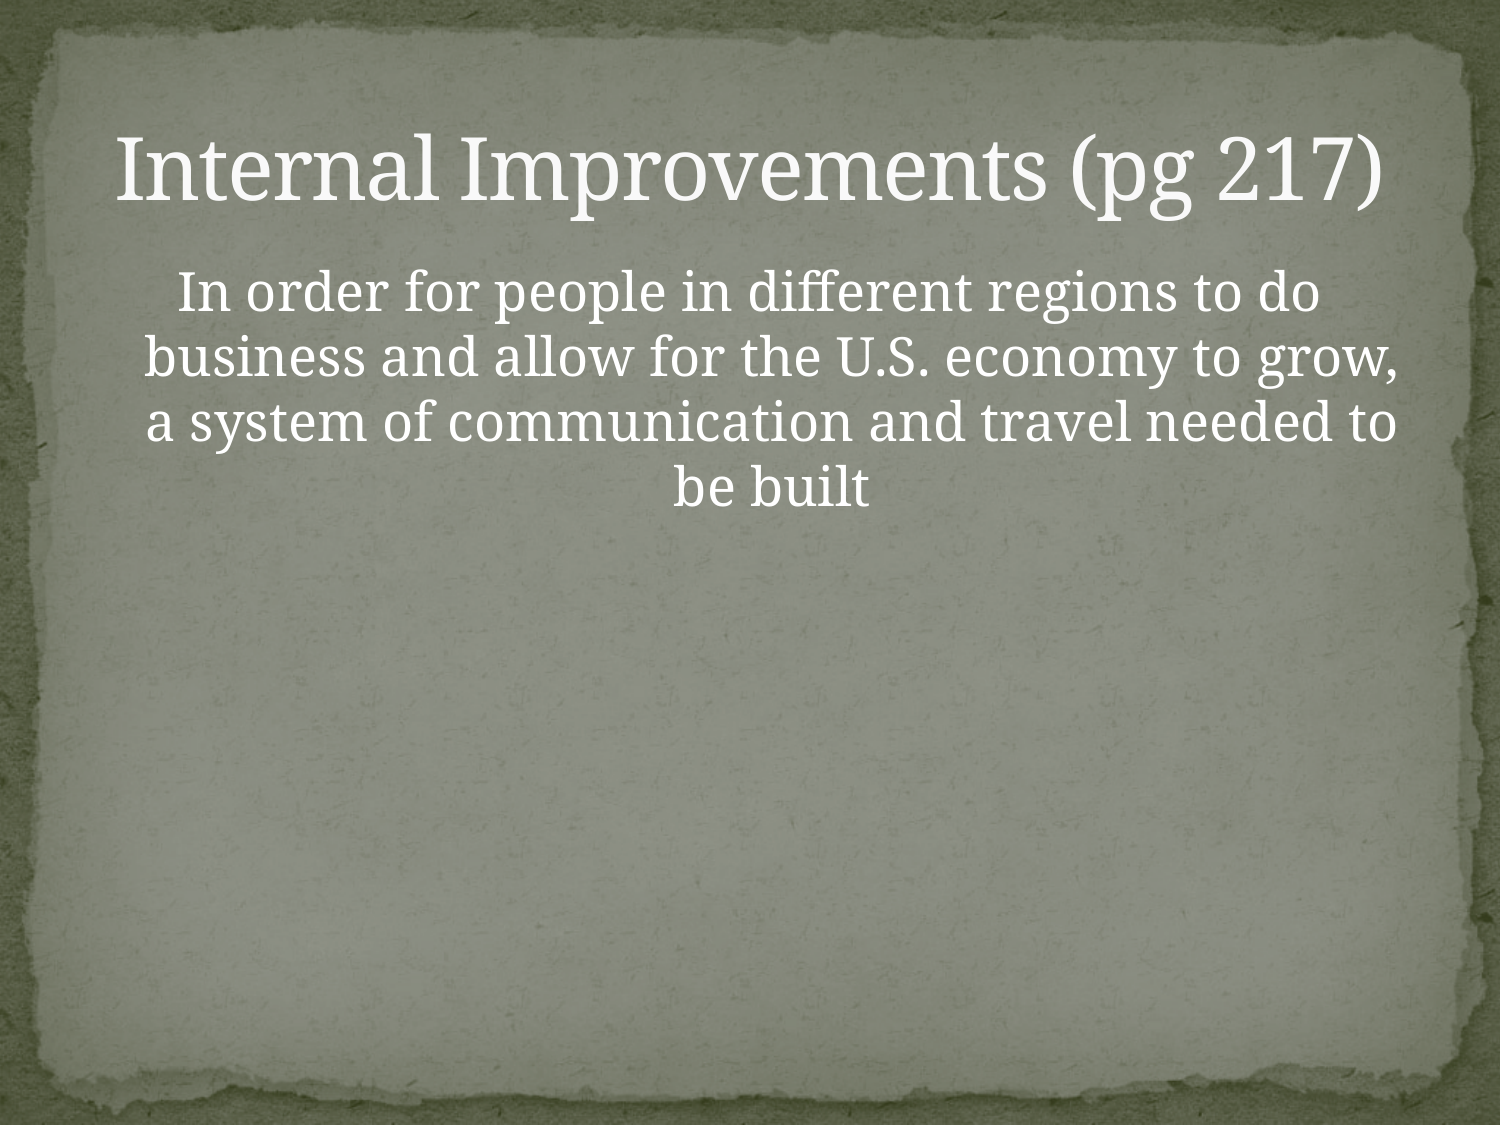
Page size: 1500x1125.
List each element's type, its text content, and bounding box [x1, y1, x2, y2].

list In order for people in different regions to do business and allow for the U.S. economy to grow, a system of communication and travel needed to be built [75, 249, 1425, 1000]
title Internal Improvements (pg 217) [74, 24, 1425, 225]
